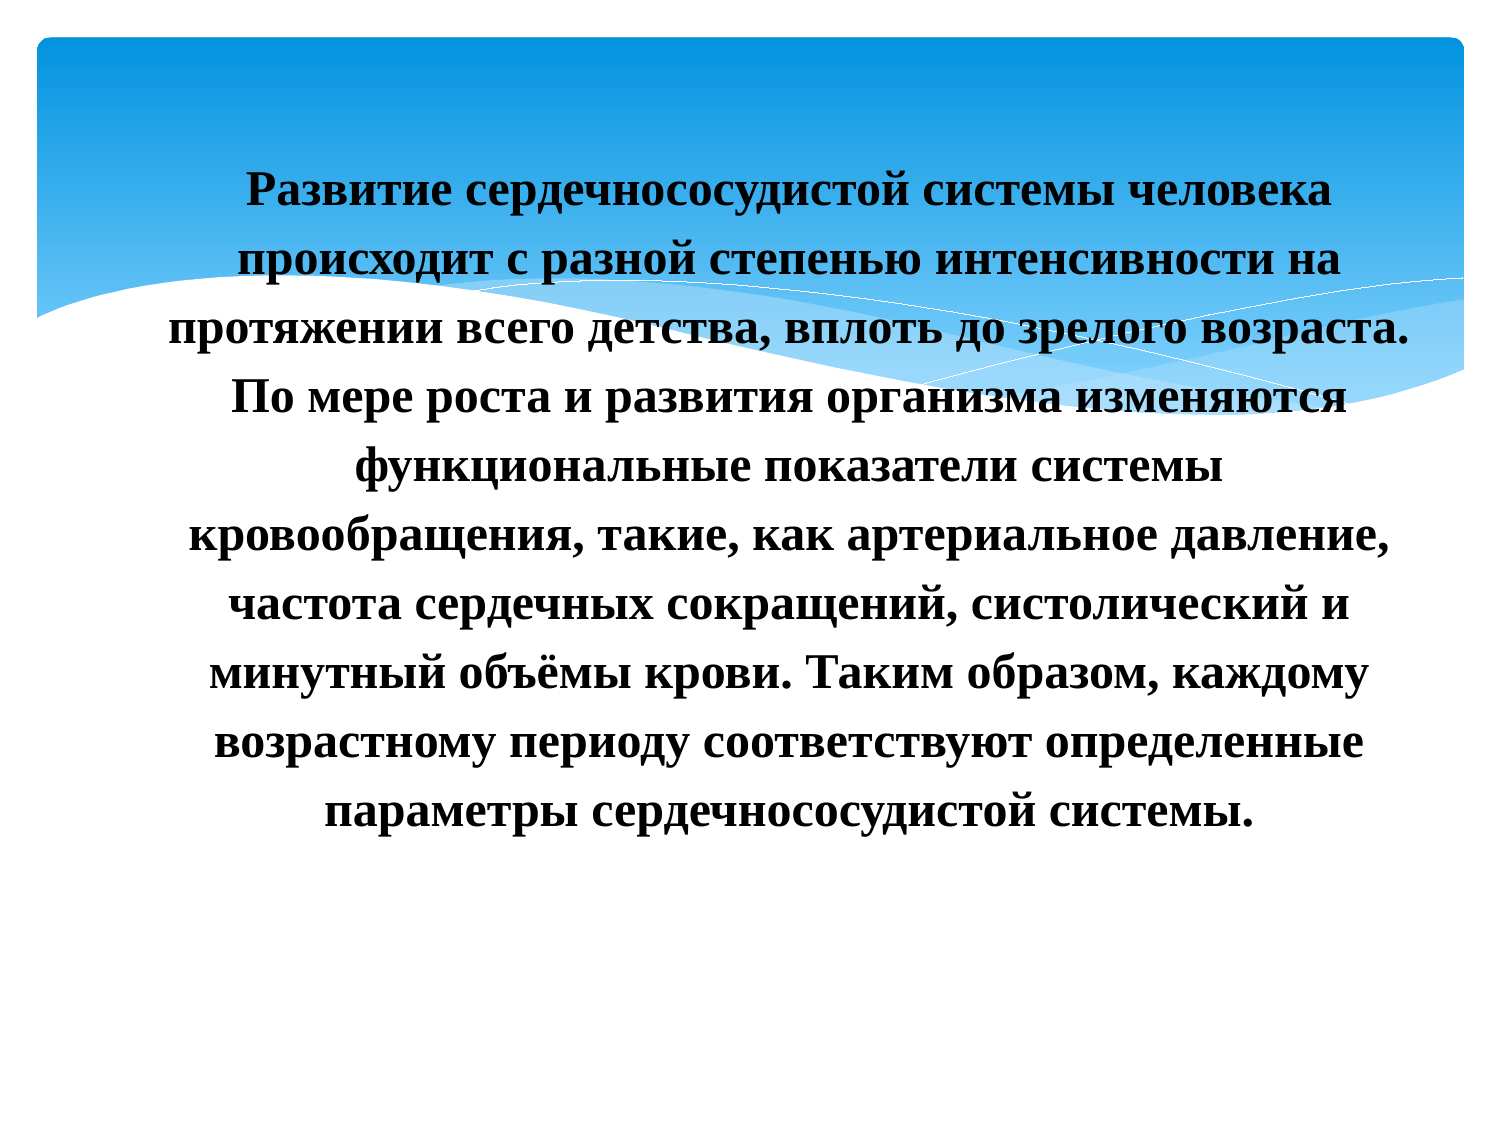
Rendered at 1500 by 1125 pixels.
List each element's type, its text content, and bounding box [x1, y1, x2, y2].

title Развитие сердечнососудистой системы человека происходит с разной степенью интенсивности на протяжении всего детства, вплоть до зрелого возраста. По мере роста и развития организма изменяются функциональные показатели системы кровообращения, такие, как артериальное давление, частота сердечных сокращений, систолический и минутный объёмы крови. Таким образом, каждому возрастному периоду соответствуют определенные параметры сердечнососудистой системы. [76, 54, 1427, 1058]
